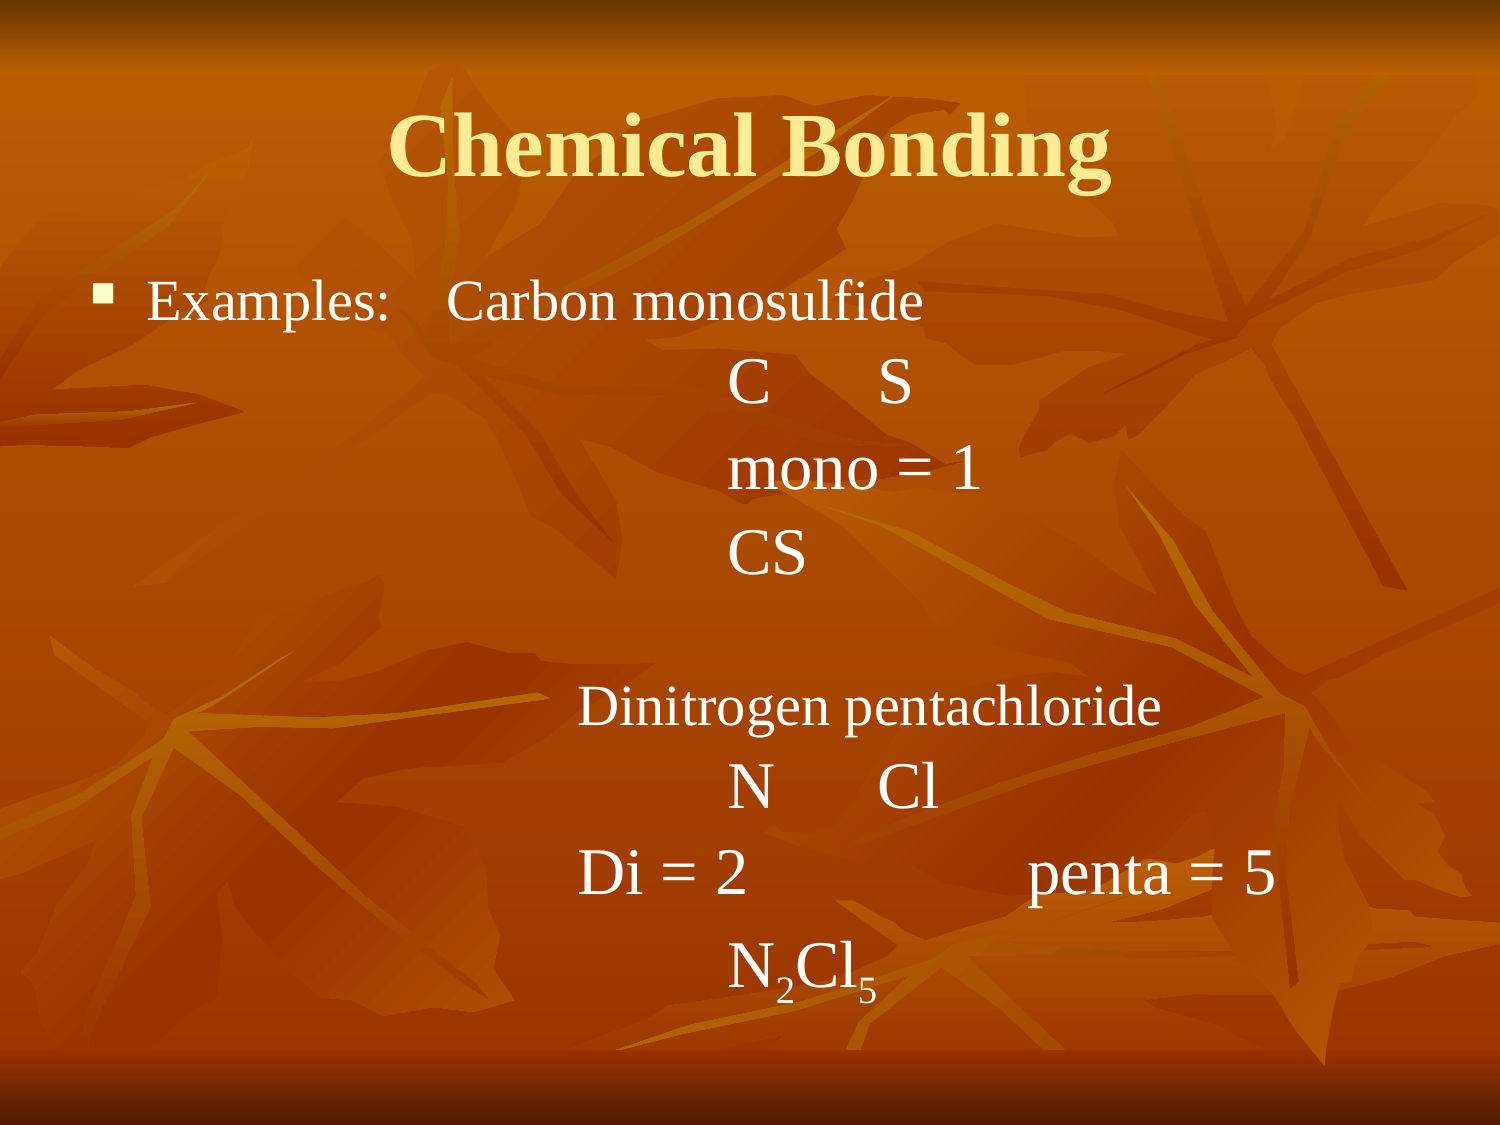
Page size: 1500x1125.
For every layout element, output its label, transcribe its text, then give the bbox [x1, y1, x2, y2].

title Chemical Bonding [74, 45, 1426, 234]
list Examples: Carbon monosulfide C S mono = 1 CS Dinitrogen pentachloride N Cl Di = 2 penta = 5 N2Cl5 [74, 262, 1426, 1006]
